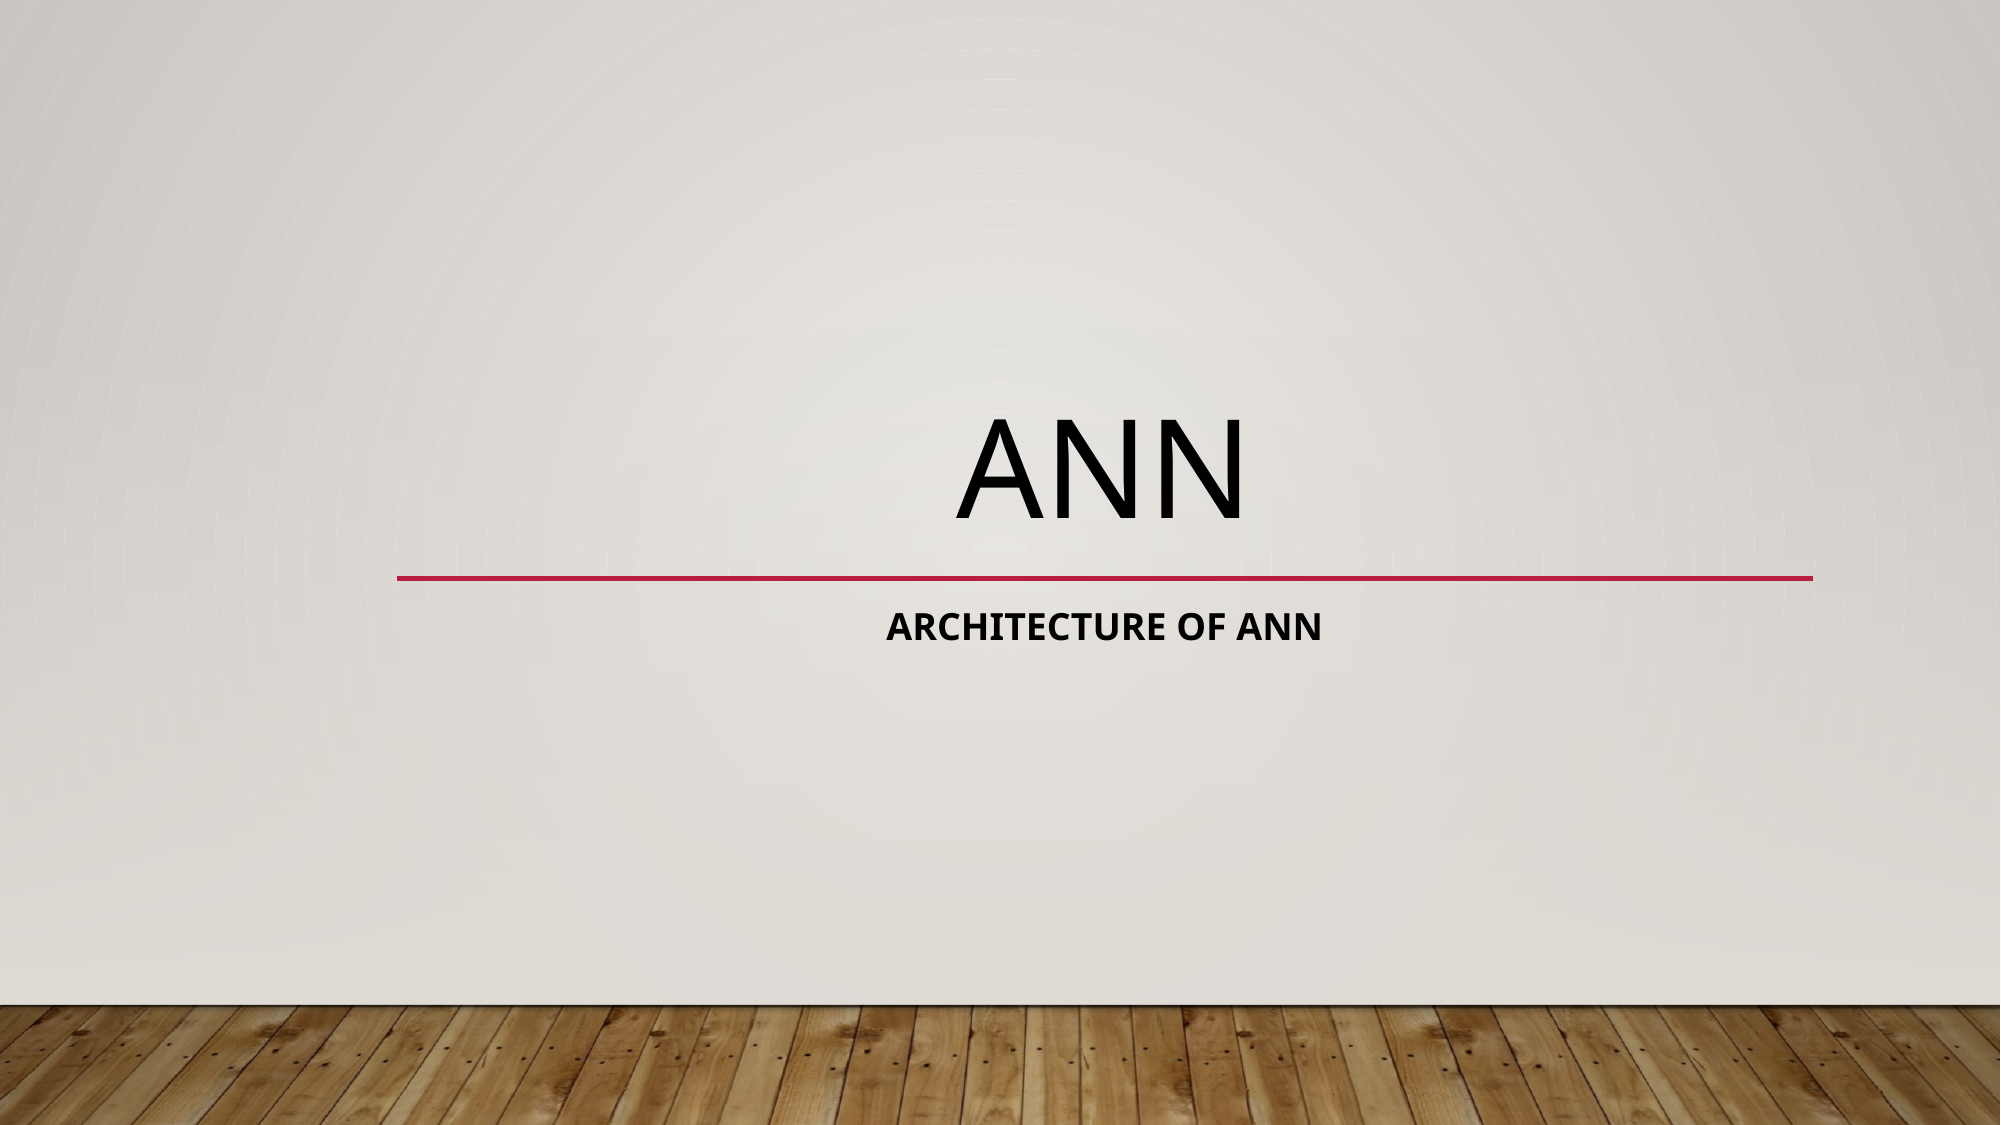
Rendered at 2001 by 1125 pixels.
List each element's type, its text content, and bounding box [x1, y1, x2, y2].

title ANN [396, 131, 1814, 549]
picture [0, 1005, 2000, 1125]
subtitle Architecture of ANN [396, 579, 1814, 740]
